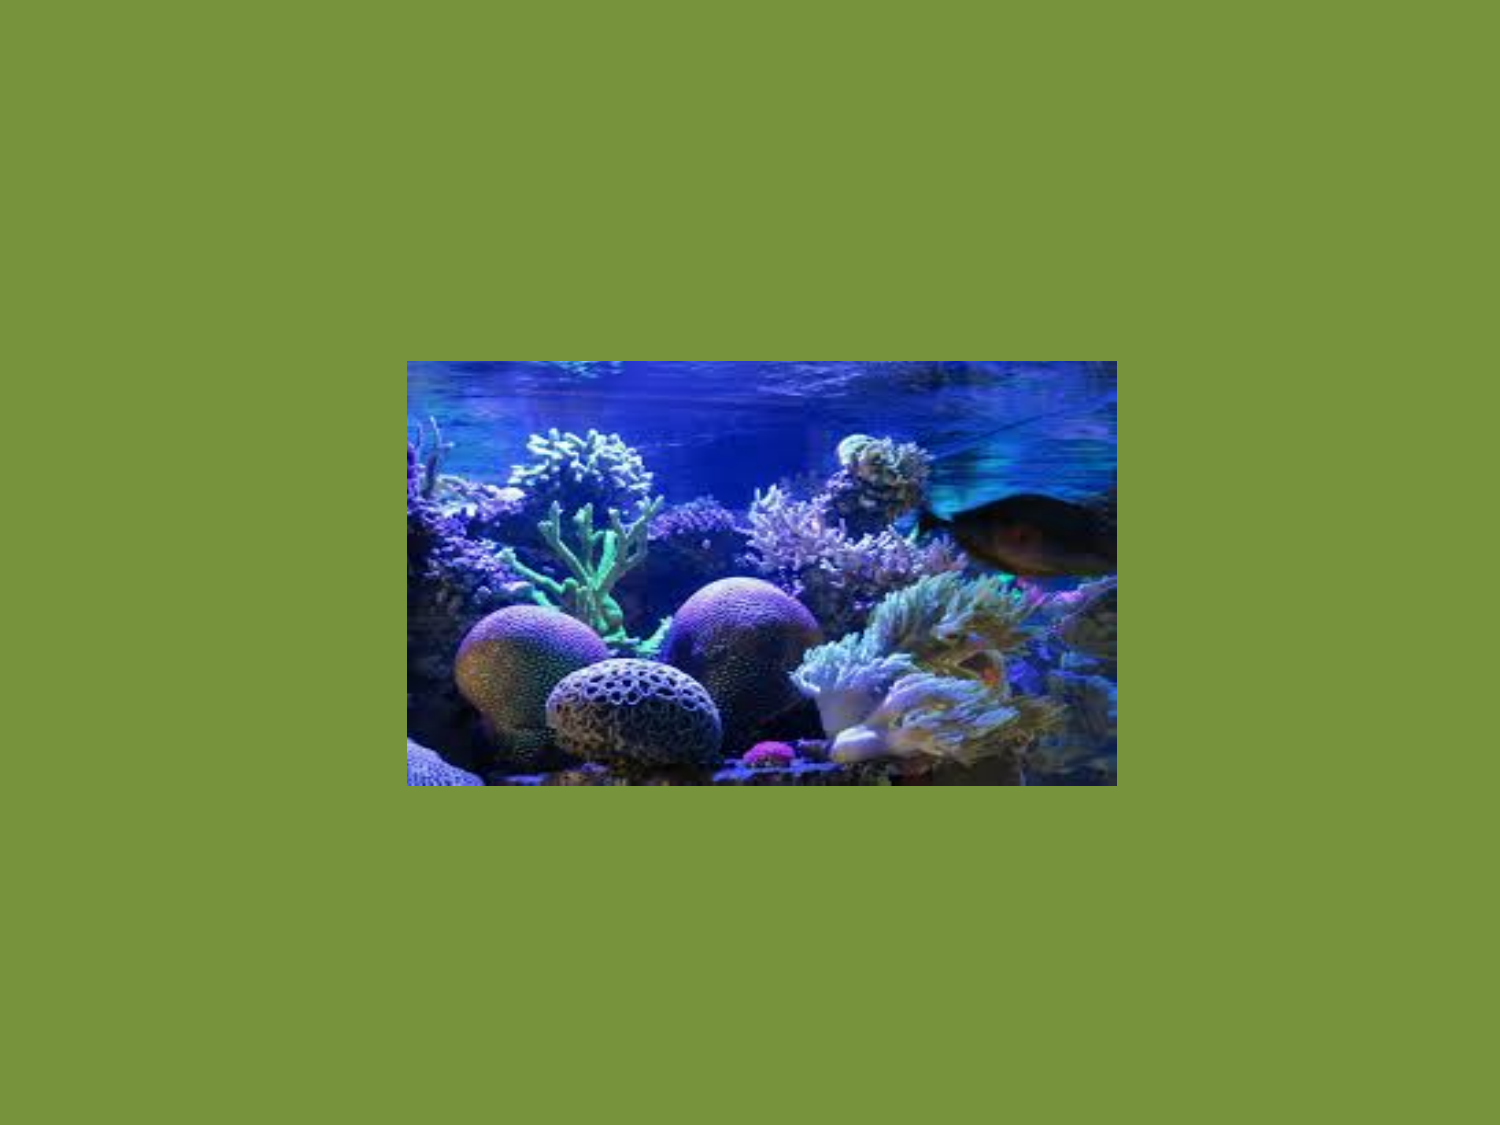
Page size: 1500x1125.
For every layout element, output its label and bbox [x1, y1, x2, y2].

list [407, 361, 1117, 786]
